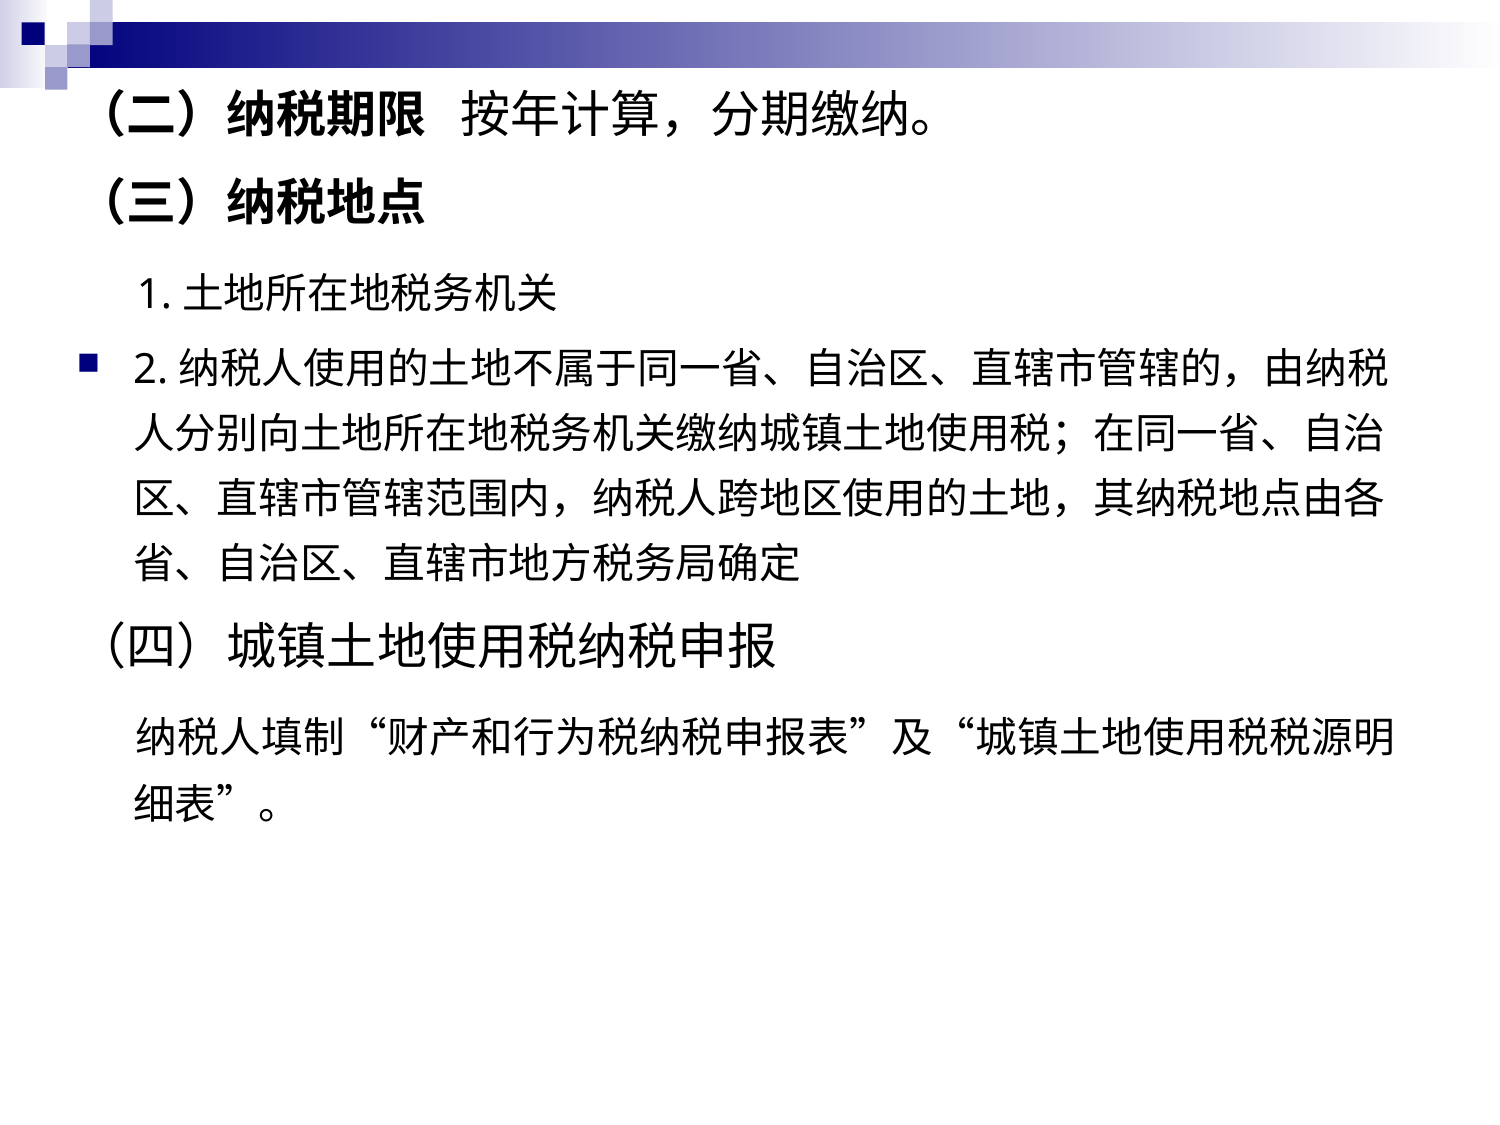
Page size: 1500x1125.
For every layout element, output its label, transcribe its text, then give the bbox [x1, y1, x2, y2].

list （二）纳税期限 按年计算，分期缴纳。 （三）纳税地点 1.土地所在地税务机关 2.纳税人使用的土地不属于同一省、自治区、直辖市管辖的，由纳税人分别向土地所在地税务机关缴纳城镇土地使用税；在同一省、自治区、直辖市管辖范围内，纳税人跨地区使用的土地，其纳税地点由各省、自治区、直辖市地方税务局确定 （四）城镇土地使用税纳税申报 纳税人填制“财产和行为税纳税申报表”及“城镇土地使用税税源明细表”。 [61, 57, 1411, 834]
